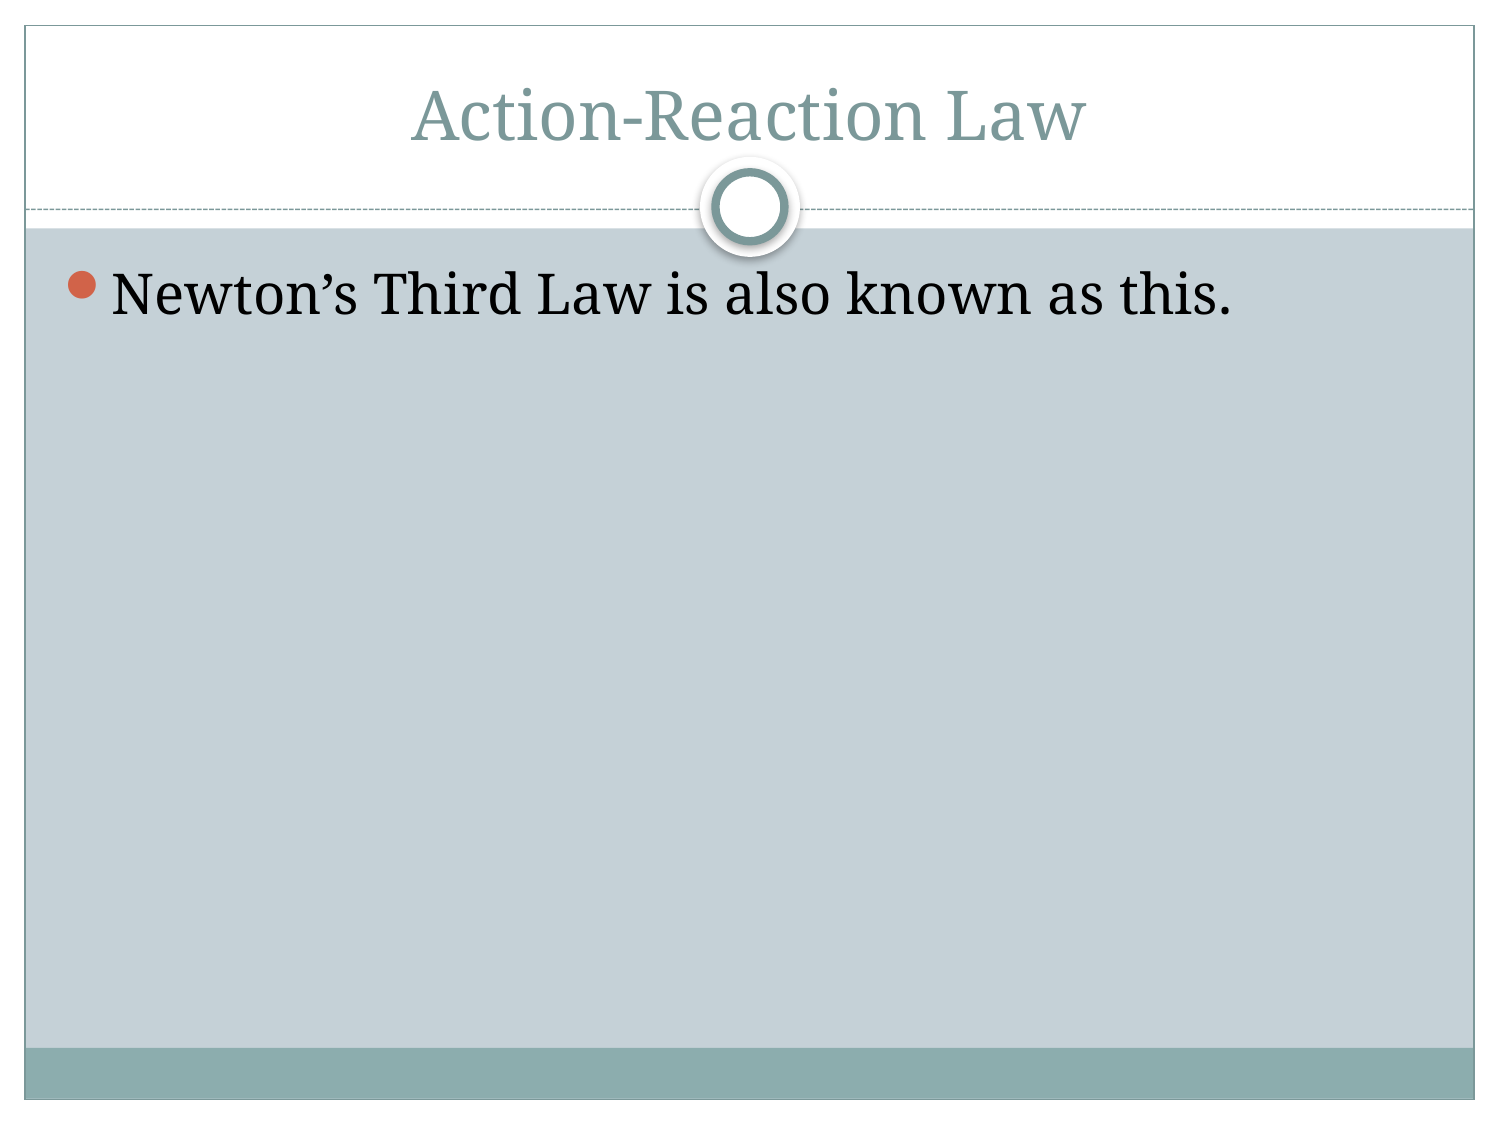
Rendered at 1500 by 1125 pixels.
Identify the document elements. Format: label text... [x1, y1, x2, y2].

title Action-Reaction Law [49, 37, 1450, 162]
list Newton’s Third Law is also known as this. [49, 250, 1445, 1001]
